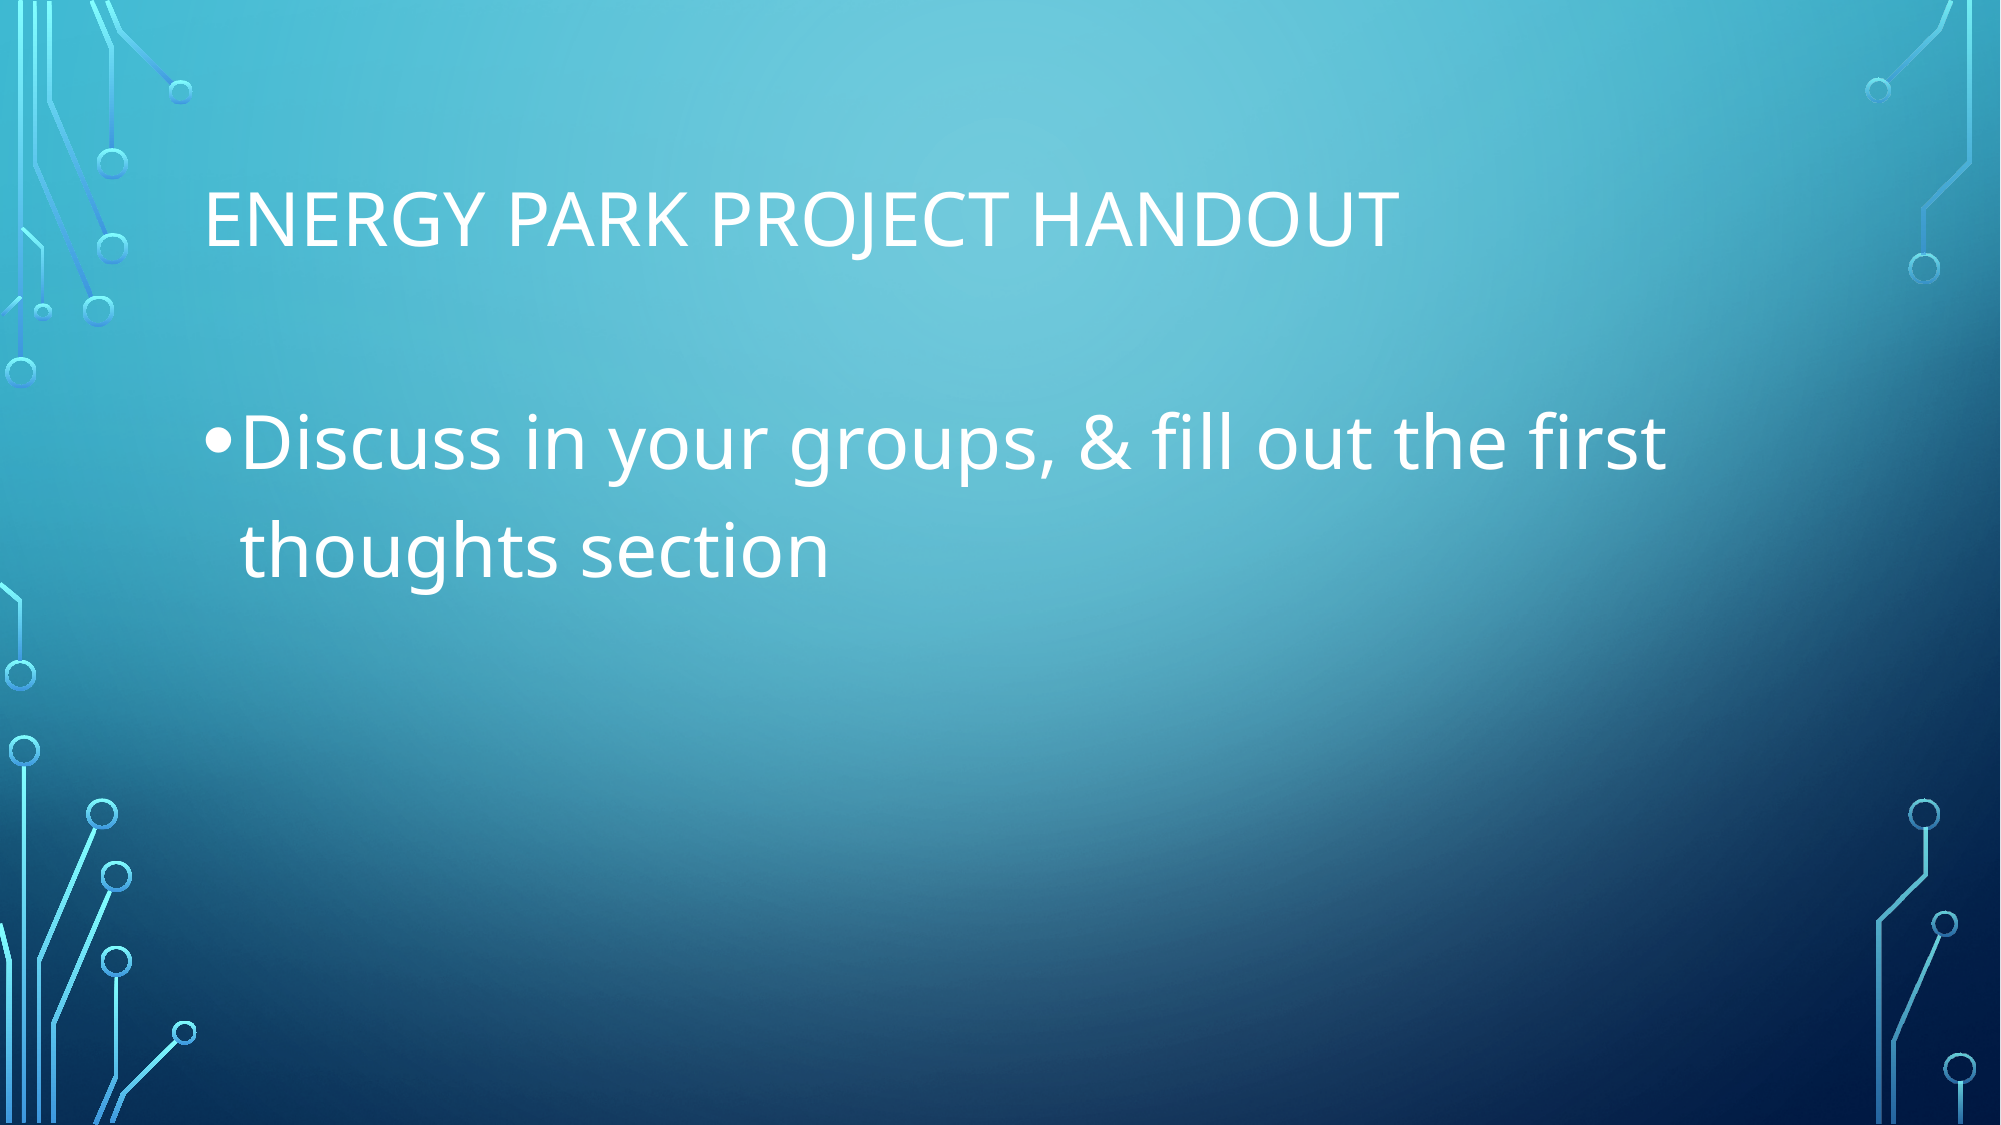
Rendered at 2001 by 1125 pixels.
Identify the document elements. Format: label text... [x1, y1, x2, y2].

list Discuss in your groups, & fill out the first thoughts section [187, 369, 1813, 950]
title Energy park project handout [187, 101, 1813, 344]
